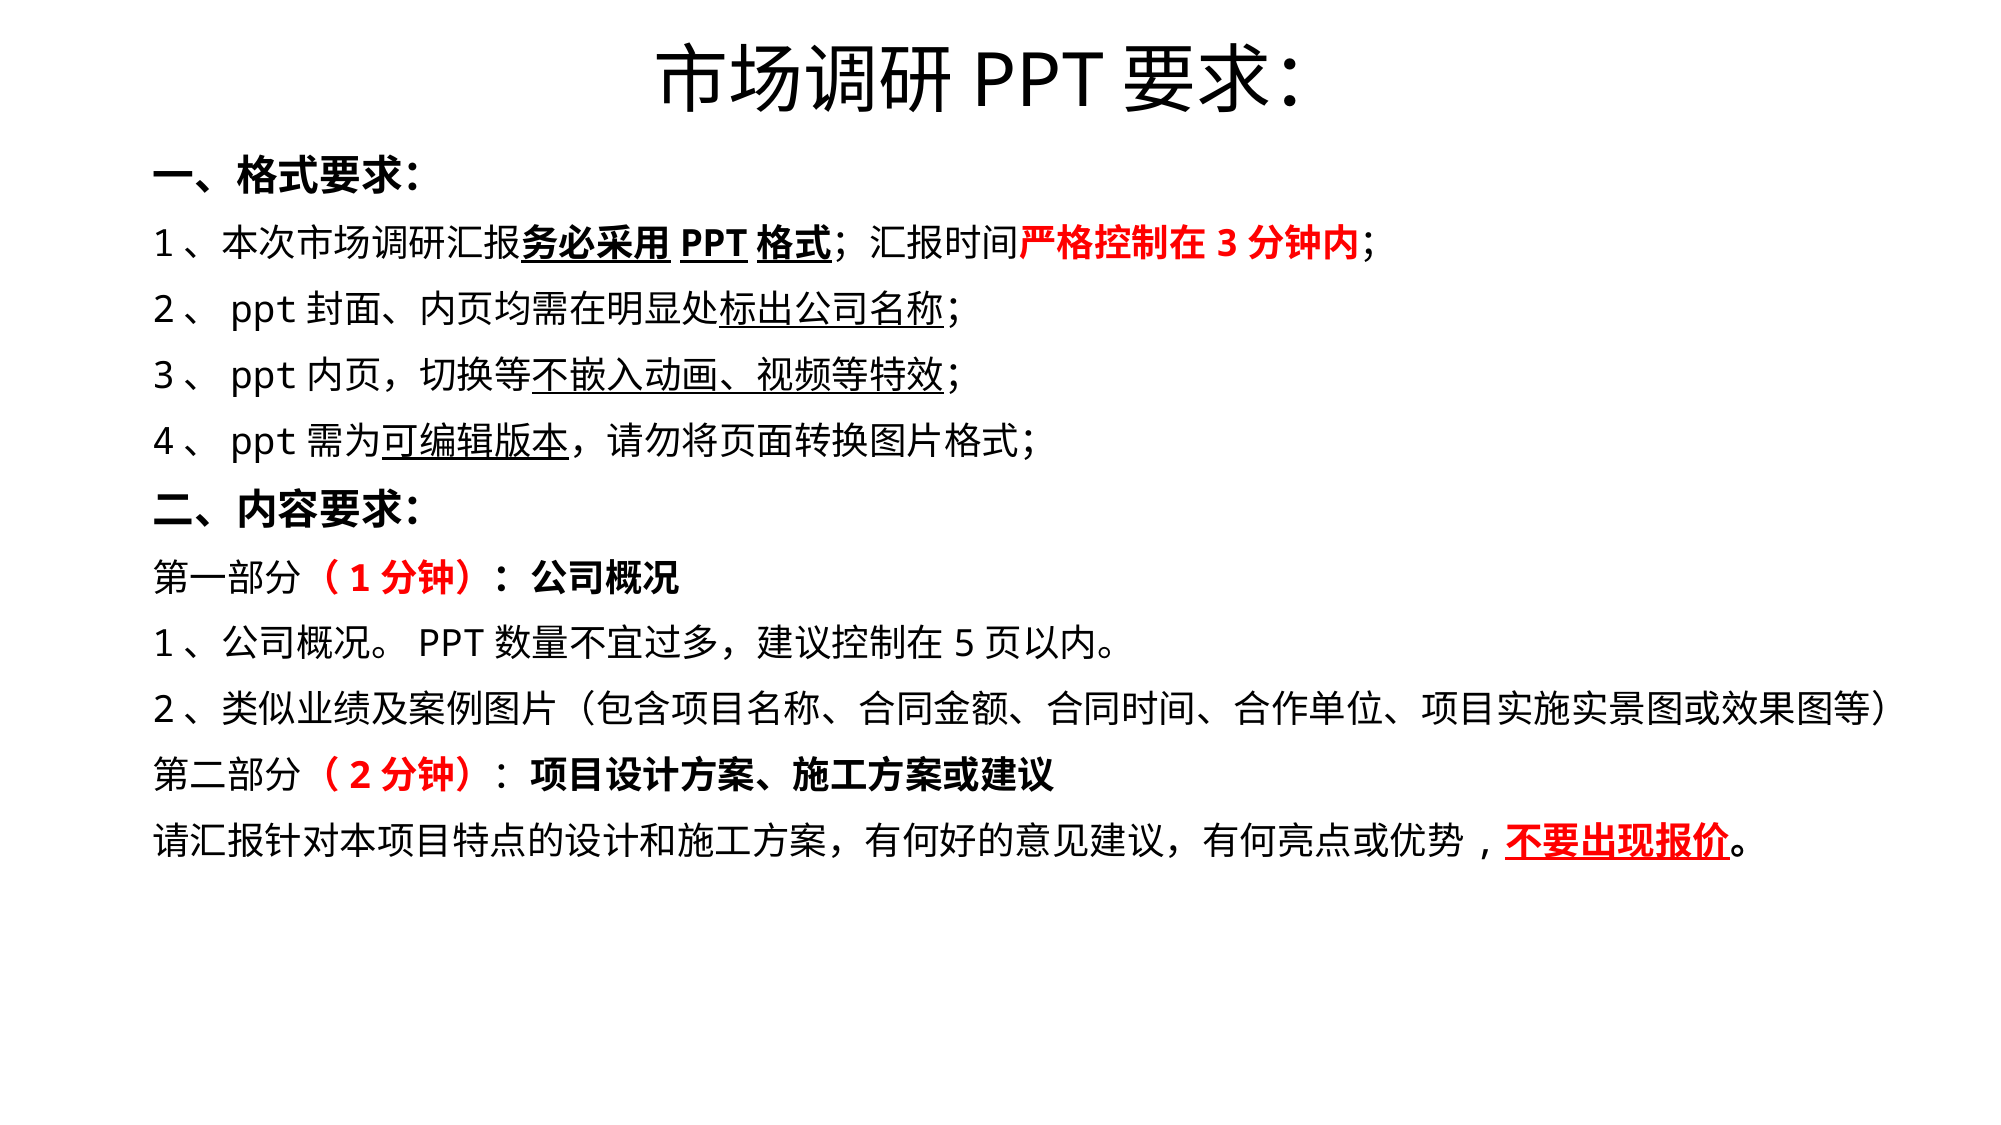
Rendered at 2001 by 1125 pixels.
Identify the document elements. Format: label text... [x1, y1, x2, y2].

text_box 市场调研PPT要求： [0, 0, 2000, 153]
text_box 一、格式要求： 1、本次市场调研汇报务必采用PPT格式；汇报时间严格控制在3分钟内； 2、ppt封面、内页均需在明显处标出公司名称； 3、ppt内页，切换等不嵌入动画、视频等特效； 4、ppt需为可编辑版本，请勿将页面转换图片格式； 二、内容要求： 第一部分（1分钟）：公司概况 1、公司概况。PPT数量不宜过多，建议控制在5页以内。 2、类似业绩及案例图片（包含项目名称、合同金额、合同时间、合作单位、项目实施实景图或效果图等） 第二部分（2分钟）：项目设计方案、施工方案或建议 请汇报针对本项目特点的设计和施工方案，有何好的意见建议，有何亮点或优势,不要出现报价。 [137, 153, 1925, 974]
